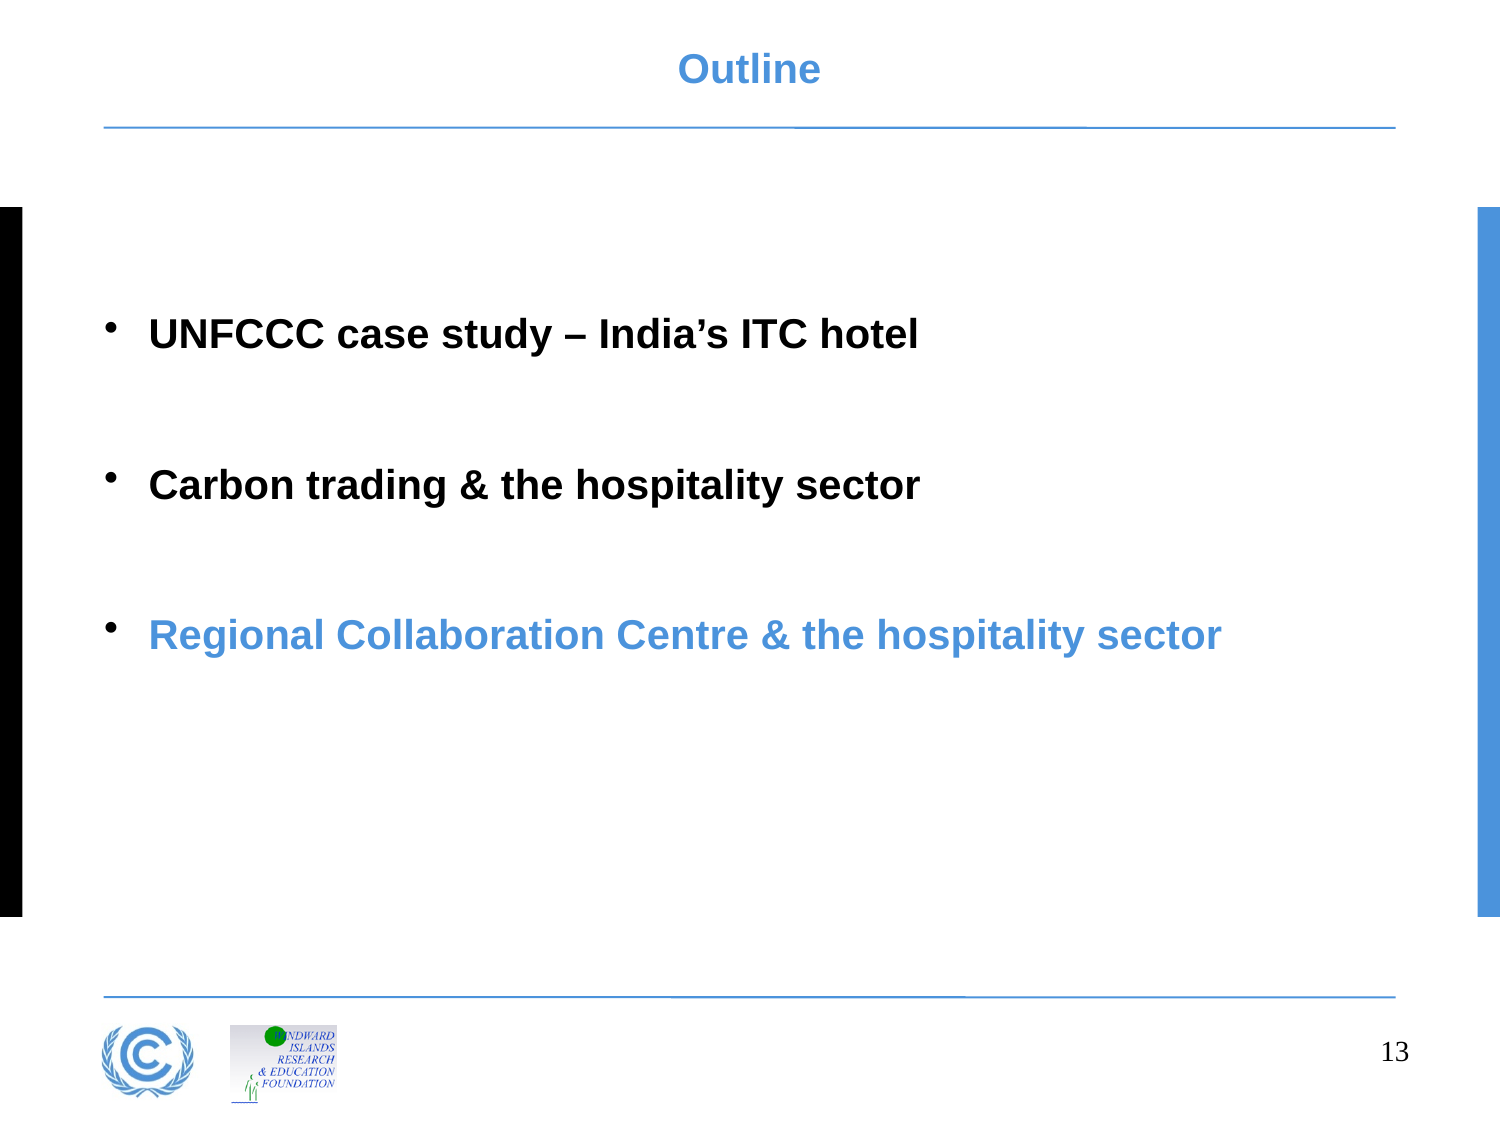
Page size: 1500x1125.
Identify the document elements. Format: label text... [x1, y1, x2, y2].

picture [230, 1025, 337, 1105]
list UNFCCC case study – India’s ITC hotel Carbon trading & the hospitality sector Regional Collaboration Centre & the hospitality sector [104, 207, 1395, 918]
slide_number 13 [1222, 1024, 1425, 1103]
title Outline [104, 50, 1396, 103]
picture [101, 1001, 209, 1109]
